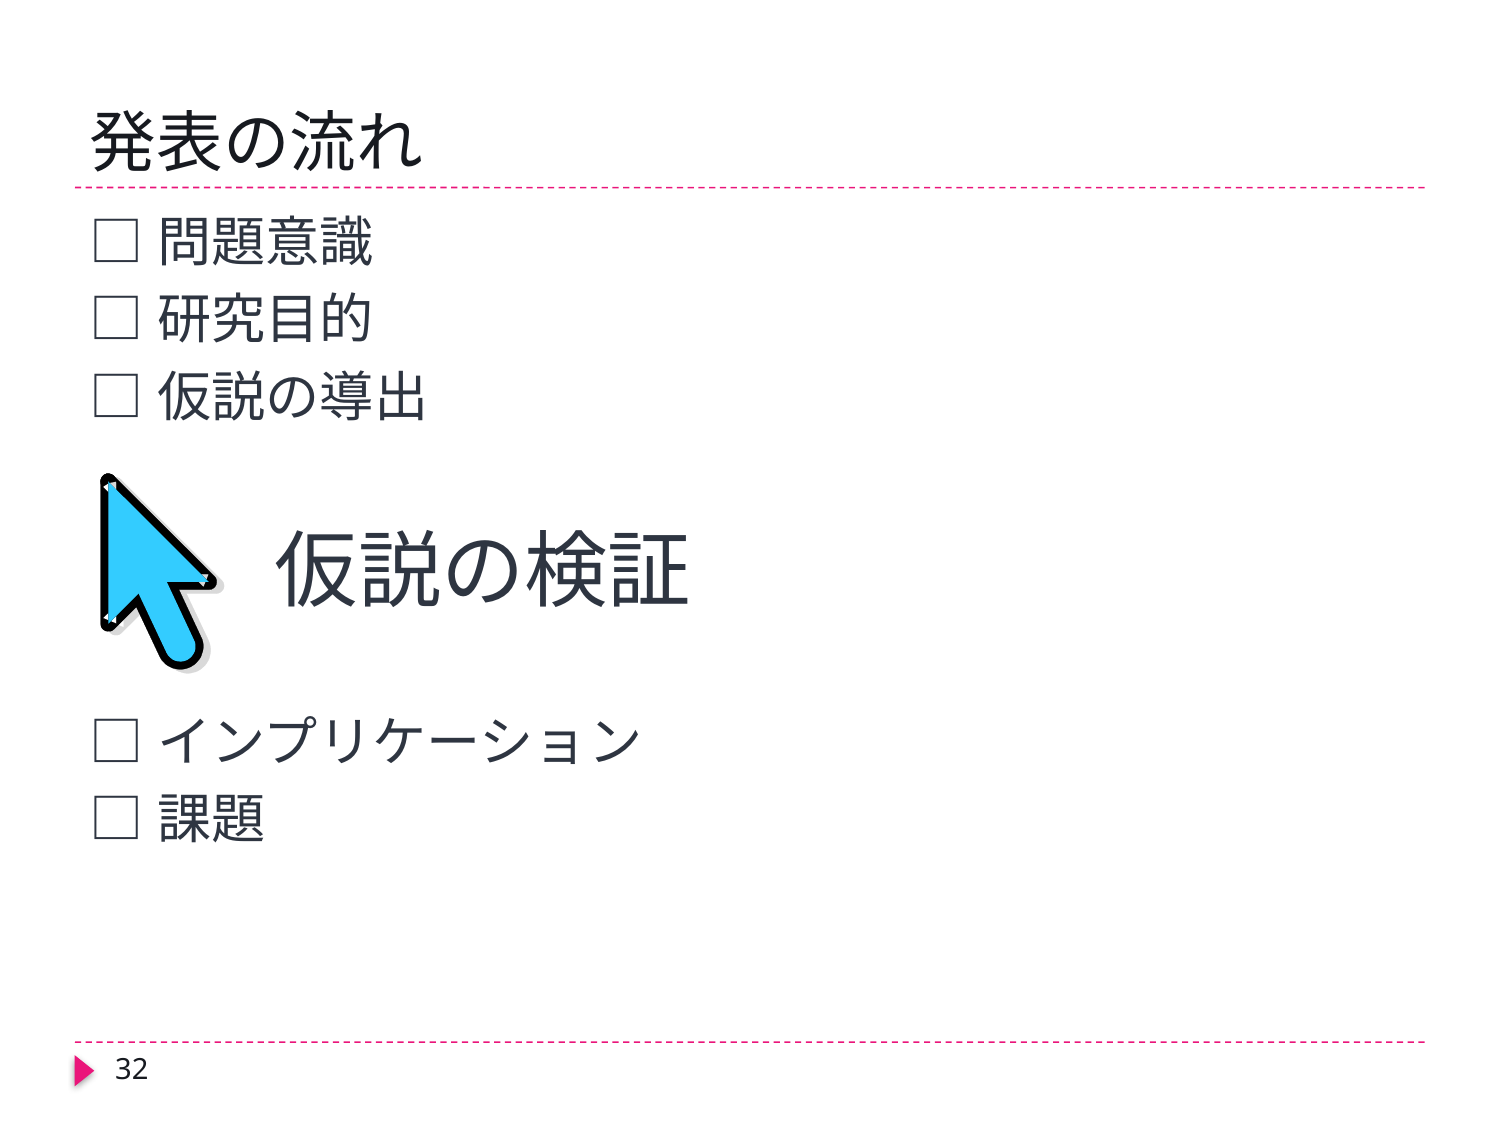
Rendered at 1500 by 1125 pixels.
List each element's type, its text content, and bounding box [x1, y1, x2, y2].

picture [99, 472, 225, 674]
title 発表の流れ [75, 24, 1425, 188]
slide_number 32 [100, 1042, 426, 1103]
list □問題意識 □研究目的 □仮説の導出 仮説の検証 □インプリケーション □課題 [75, 200, 1425, 1010]
